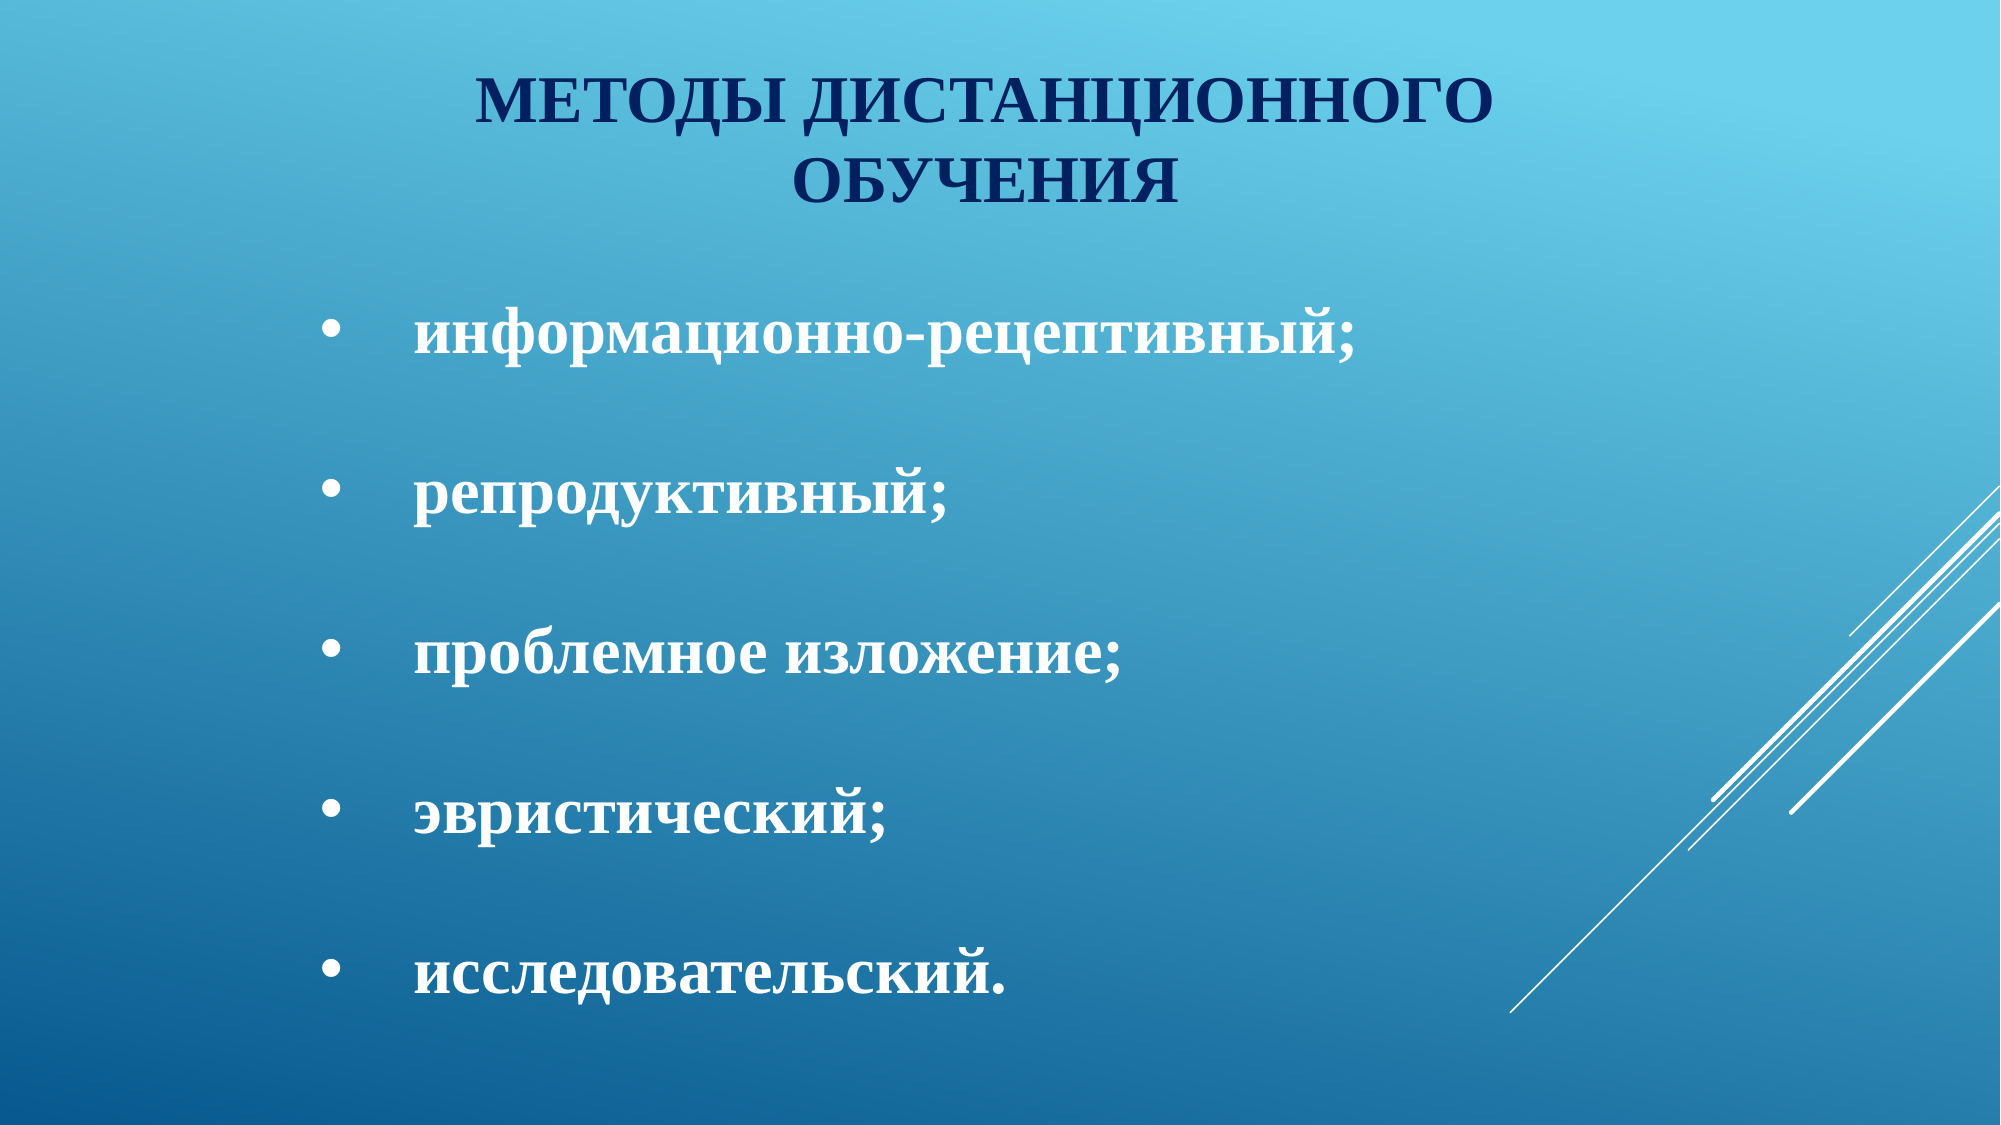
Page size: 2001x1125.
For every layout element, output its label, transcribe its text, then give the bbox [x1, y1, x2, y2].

title Методы дистанционного обучения [286, 54, 1687, 217]
text_box информационно-рецептивный; репродуктивный; проблемное изложение; эвристический; исследовательский. [304, 279, 1636, 1015]
